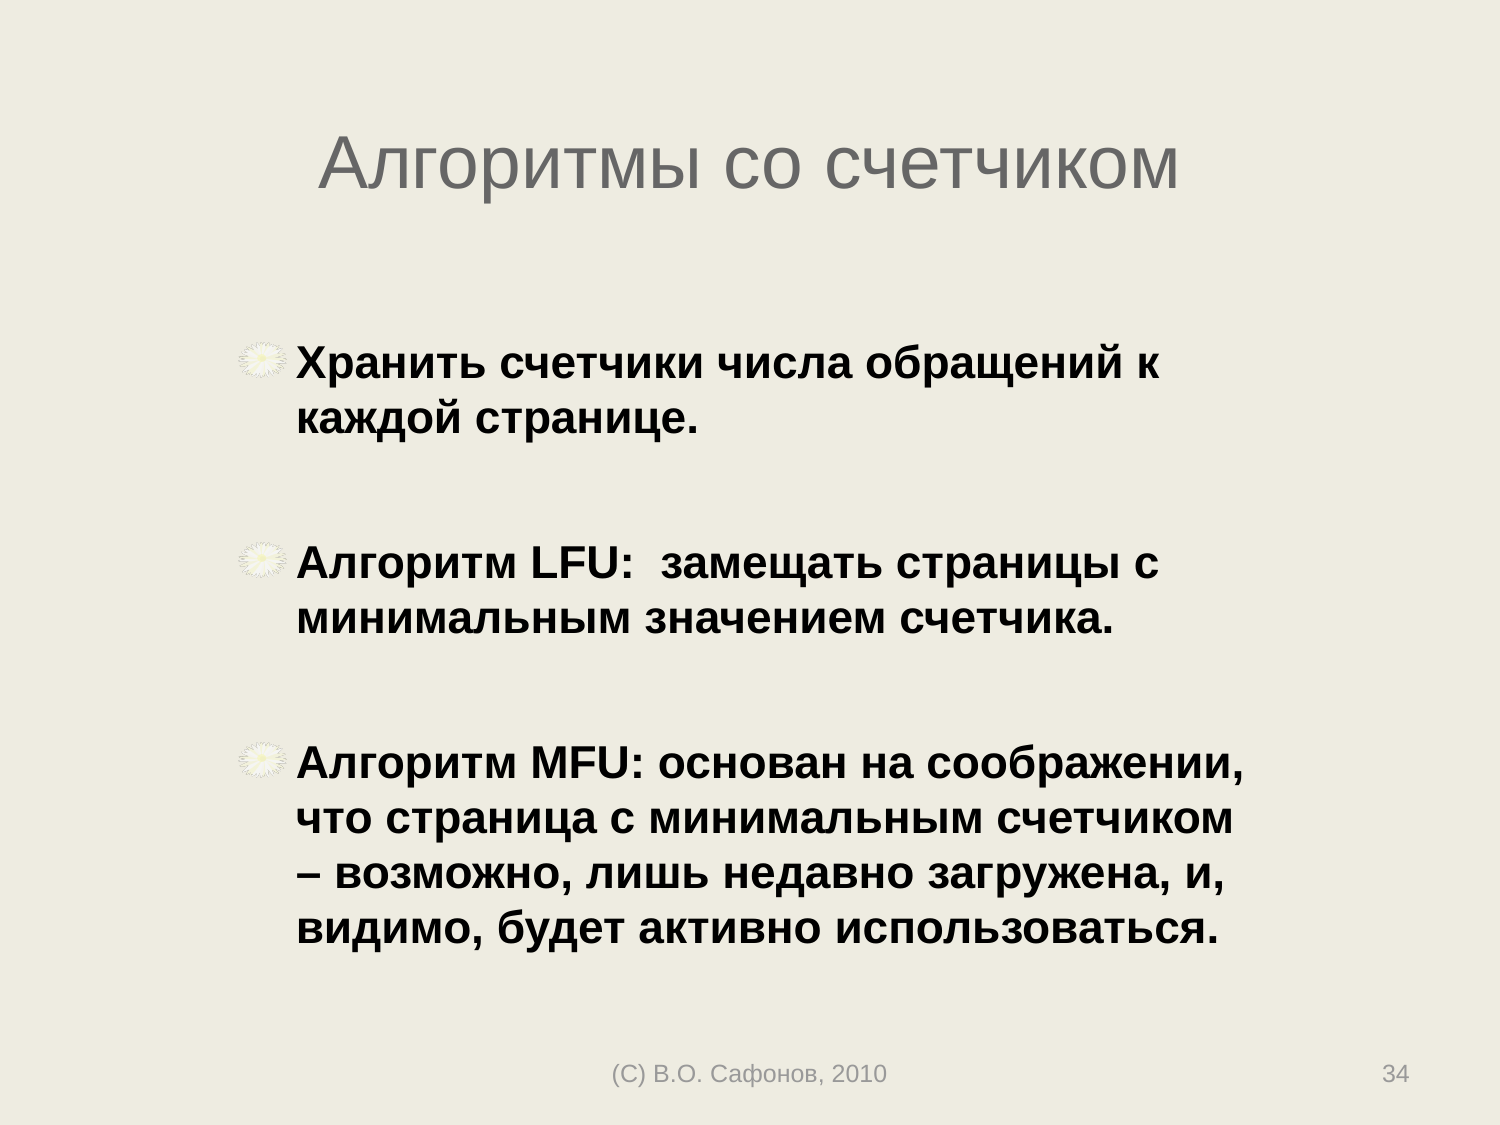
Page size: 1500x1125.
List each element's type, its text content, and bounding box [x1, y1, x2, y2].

list Хранить счетчики числа обращений к каждой странице. Алгоритм LFU: замещать страницы с минимальным значением счетчика. Алгоритм MFU: основан на соображении, что страница с минимальным счетчиком – возможно, лишь недавно загружена, и, видимо, будет активно использоваться. [223, 324, 1276, 1005]
picture [238, 342, 287, 378]
footer (C) В.О. Сафонов, 2010 [512, 1042, 988, 1103]
slide_number 34 [1074, 1042, 1425, 1103]
picture [238, 742, 287, 778]
picture [238, 542, 287, 578]
title Алгоритмы со счетчиком [74, 49, 1426, 268]
